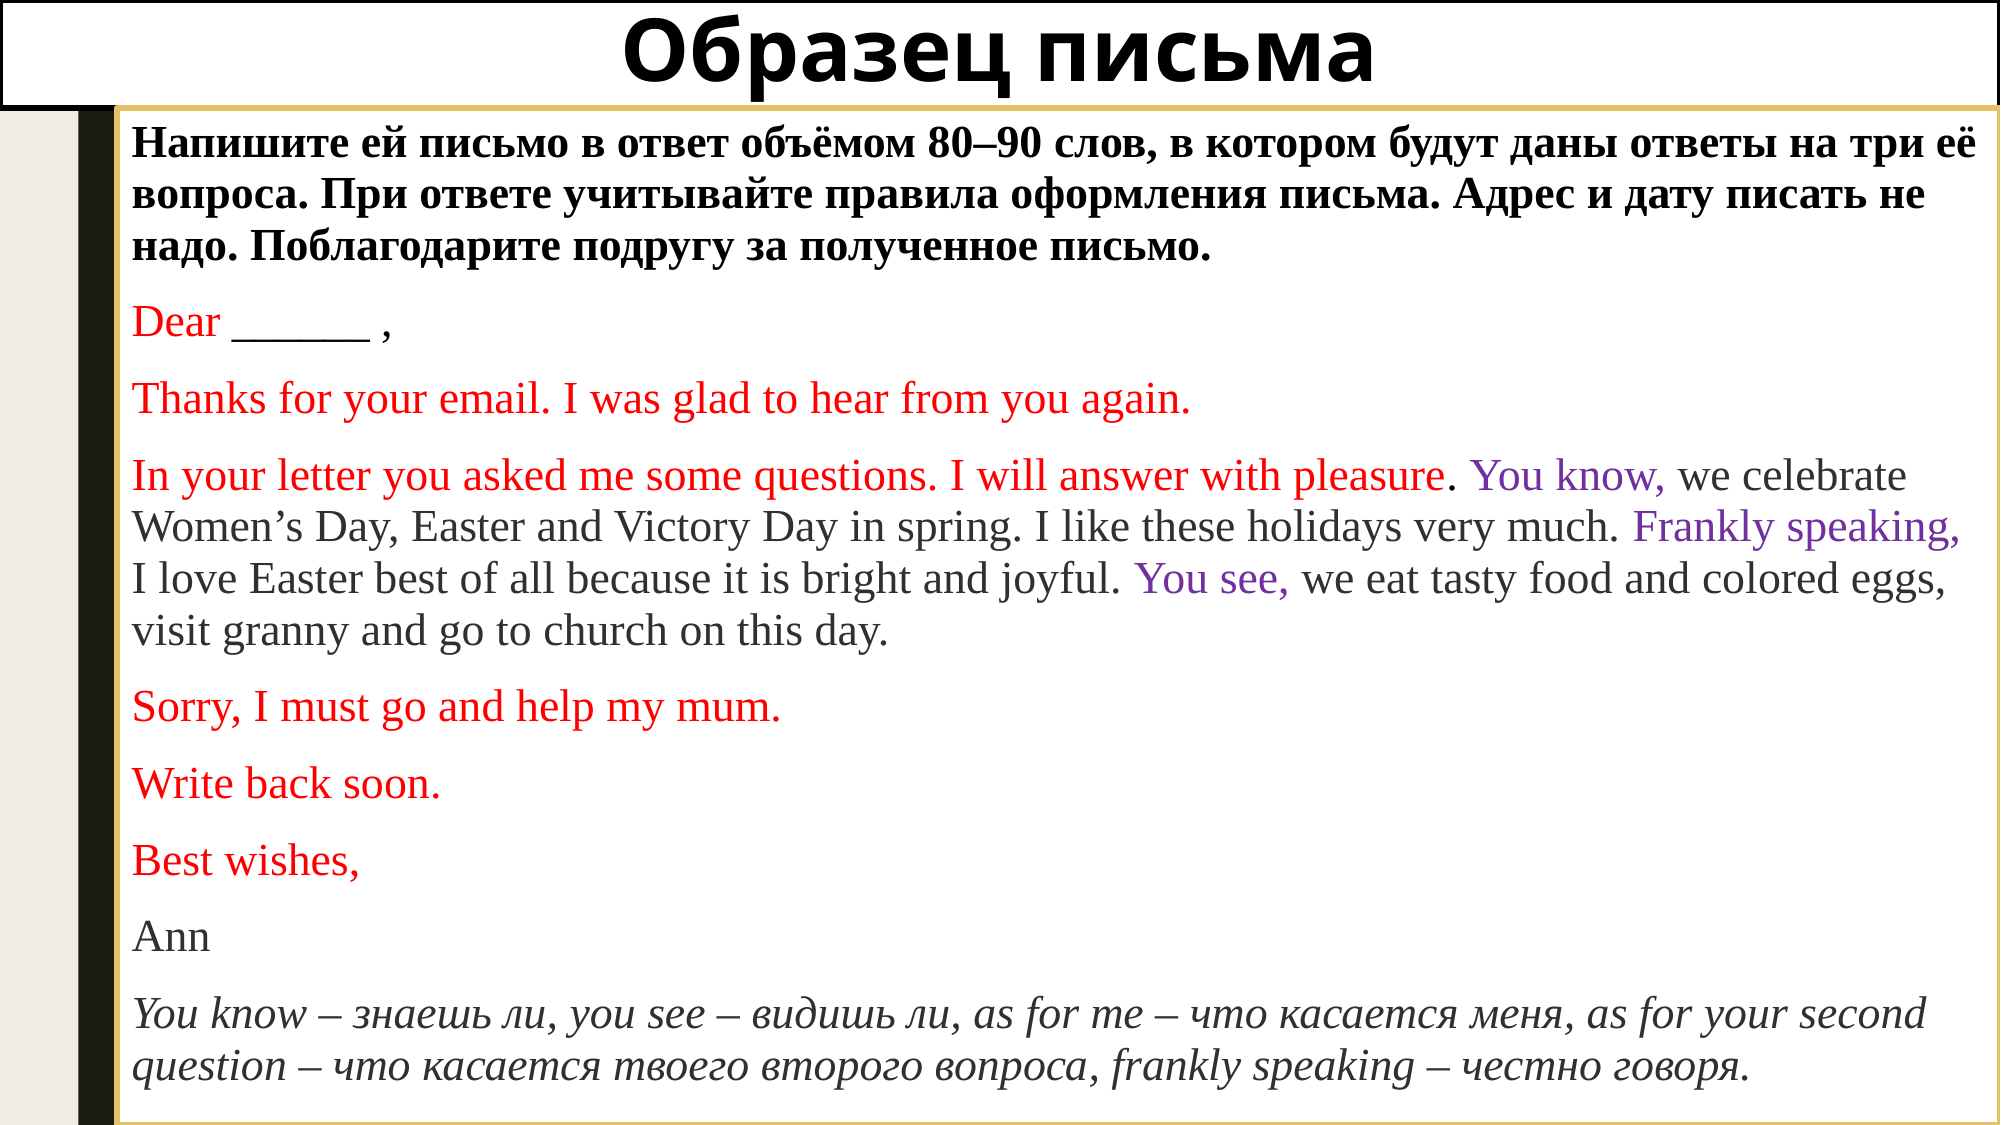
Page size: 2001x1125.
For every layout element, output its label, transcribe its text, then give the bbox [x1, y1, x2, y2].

title Образец письма [0, 0, 2000, 111]
list Напишите ей письмо в ответ объёмом 80–90 слов, в котором будут даны ответы на три её вопроса. При ответе учитывайте правила оформления письма. Адрес и дату писать не надо. Поблагодарите подругу за полученное письмо. Dear ______ , Thanks for your email. I was glad to hear from you again. In your letter you asked me some questions. I will answer with pleasure. You know, we celebrate Women’s Day, Easter and Victory Day in spring. I like these holidays very much. Frankly speaking, I love Easter best of all because it is bright and joyful. You see, we eat tasty food and colored eggs, visit granny and go to church on this day. Sorry, I must go and help my mum. Write back soon. Best wishes, Ann You know – знаешь ли, you see – видишь ли, as for me – что касается меня, as for your second question – что касается твоего второго вопроса, frankly speaking – честно говоря. [114, 105, 2000, 1125]
